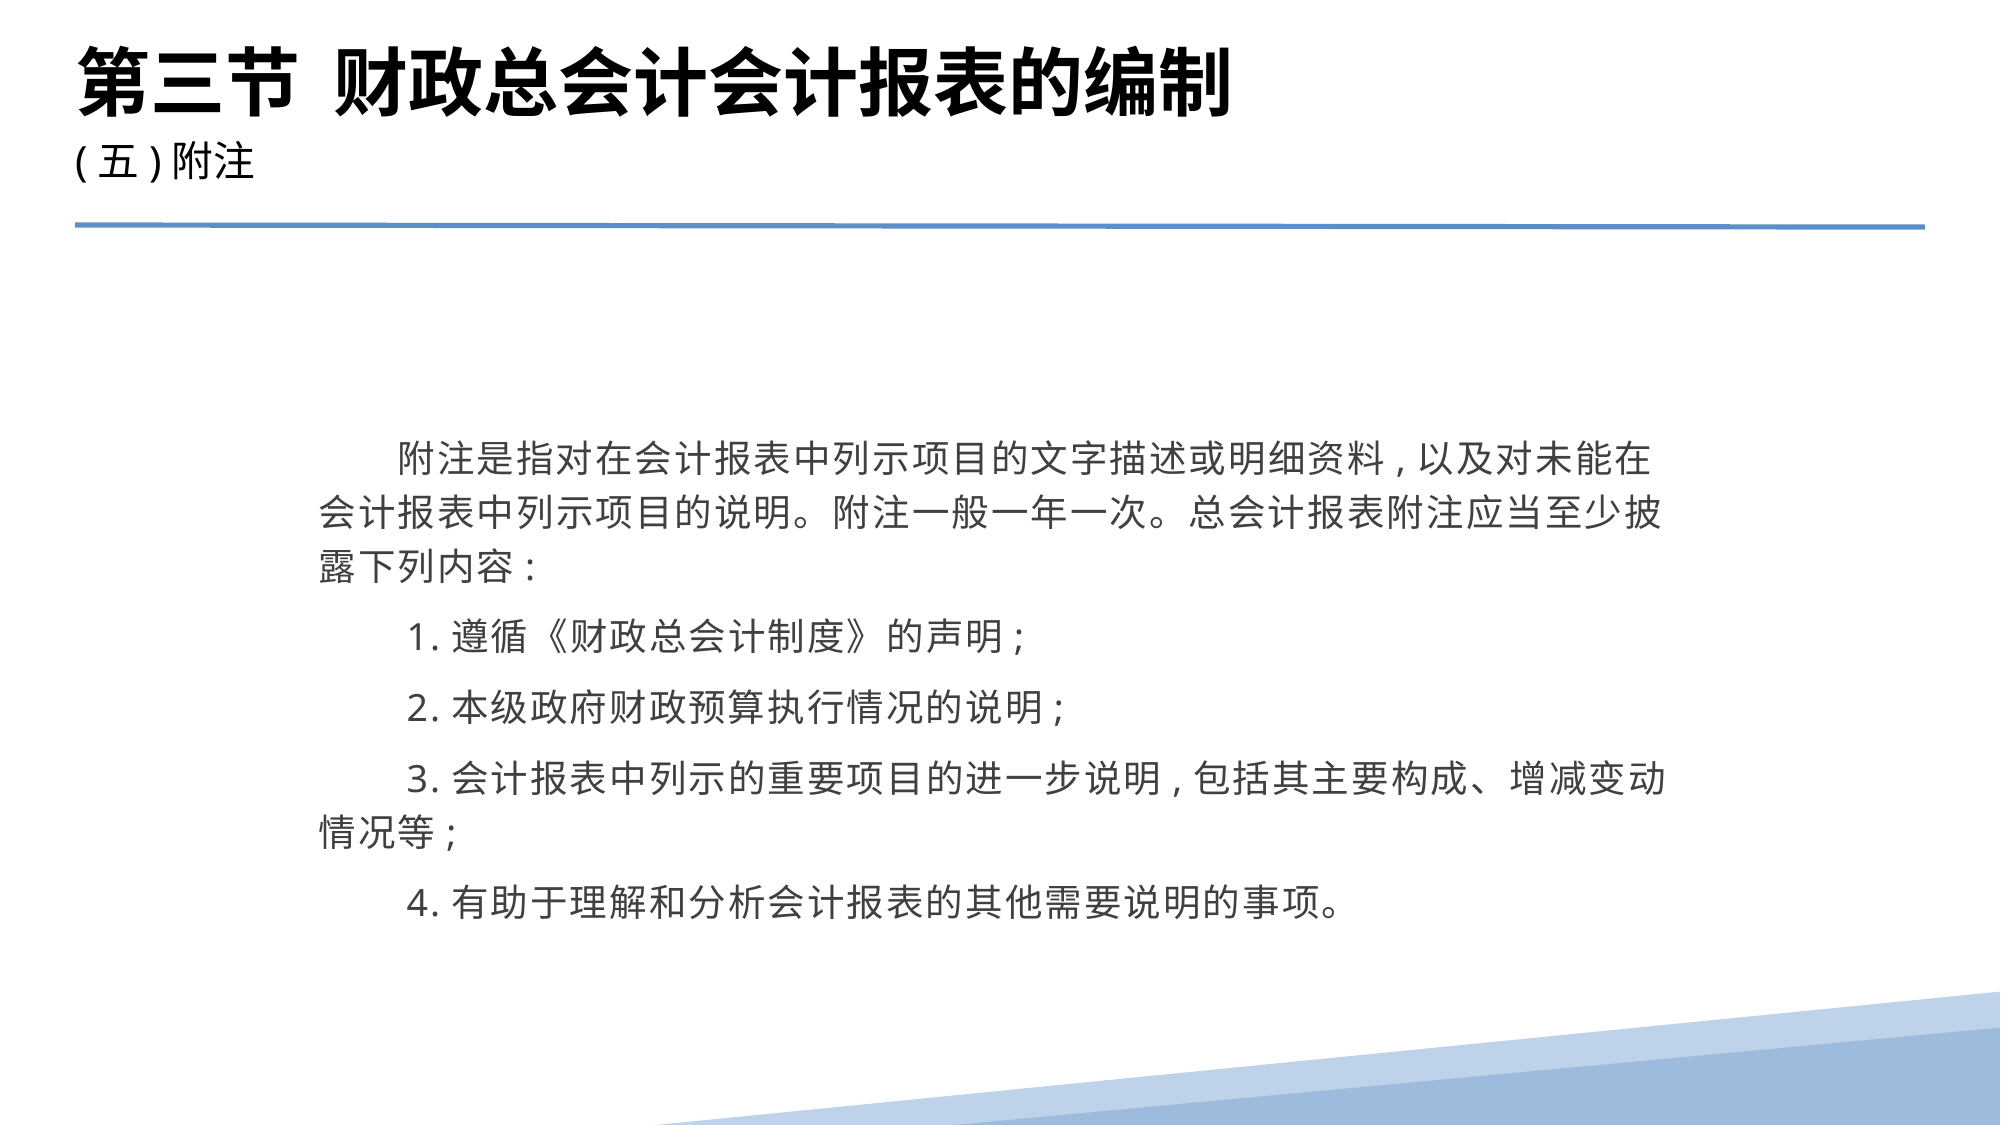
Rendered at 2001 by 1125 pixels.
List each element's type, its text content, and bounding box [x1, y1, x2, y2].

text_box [656, 991, 2000, 1125]
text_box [74, 224, 1925, 228]
text_box 附注是指对在会计报表中列示项目的文字描述或明细资料,以及对未能在会计报表中列示项目的说明。附注一般一年一次。总会计报表附注应当至少披露下列内容: 1.遵循《财政总会计制度》的声明; 2.本级政府财政预算执行情况的说明; 3.会计报表中列示的重要项目的进一步说明,包括其主要构成、增减变动情况等; 4.有助于理解和分析会计报表的其他需要说明的事项。 [308, 338, 1692, 1011]
text_box (五)附注 [75, 124, 1925, 200]
text_box 第三节 财政总会计会计报表的编制 [75, 24, 1925, 124]
